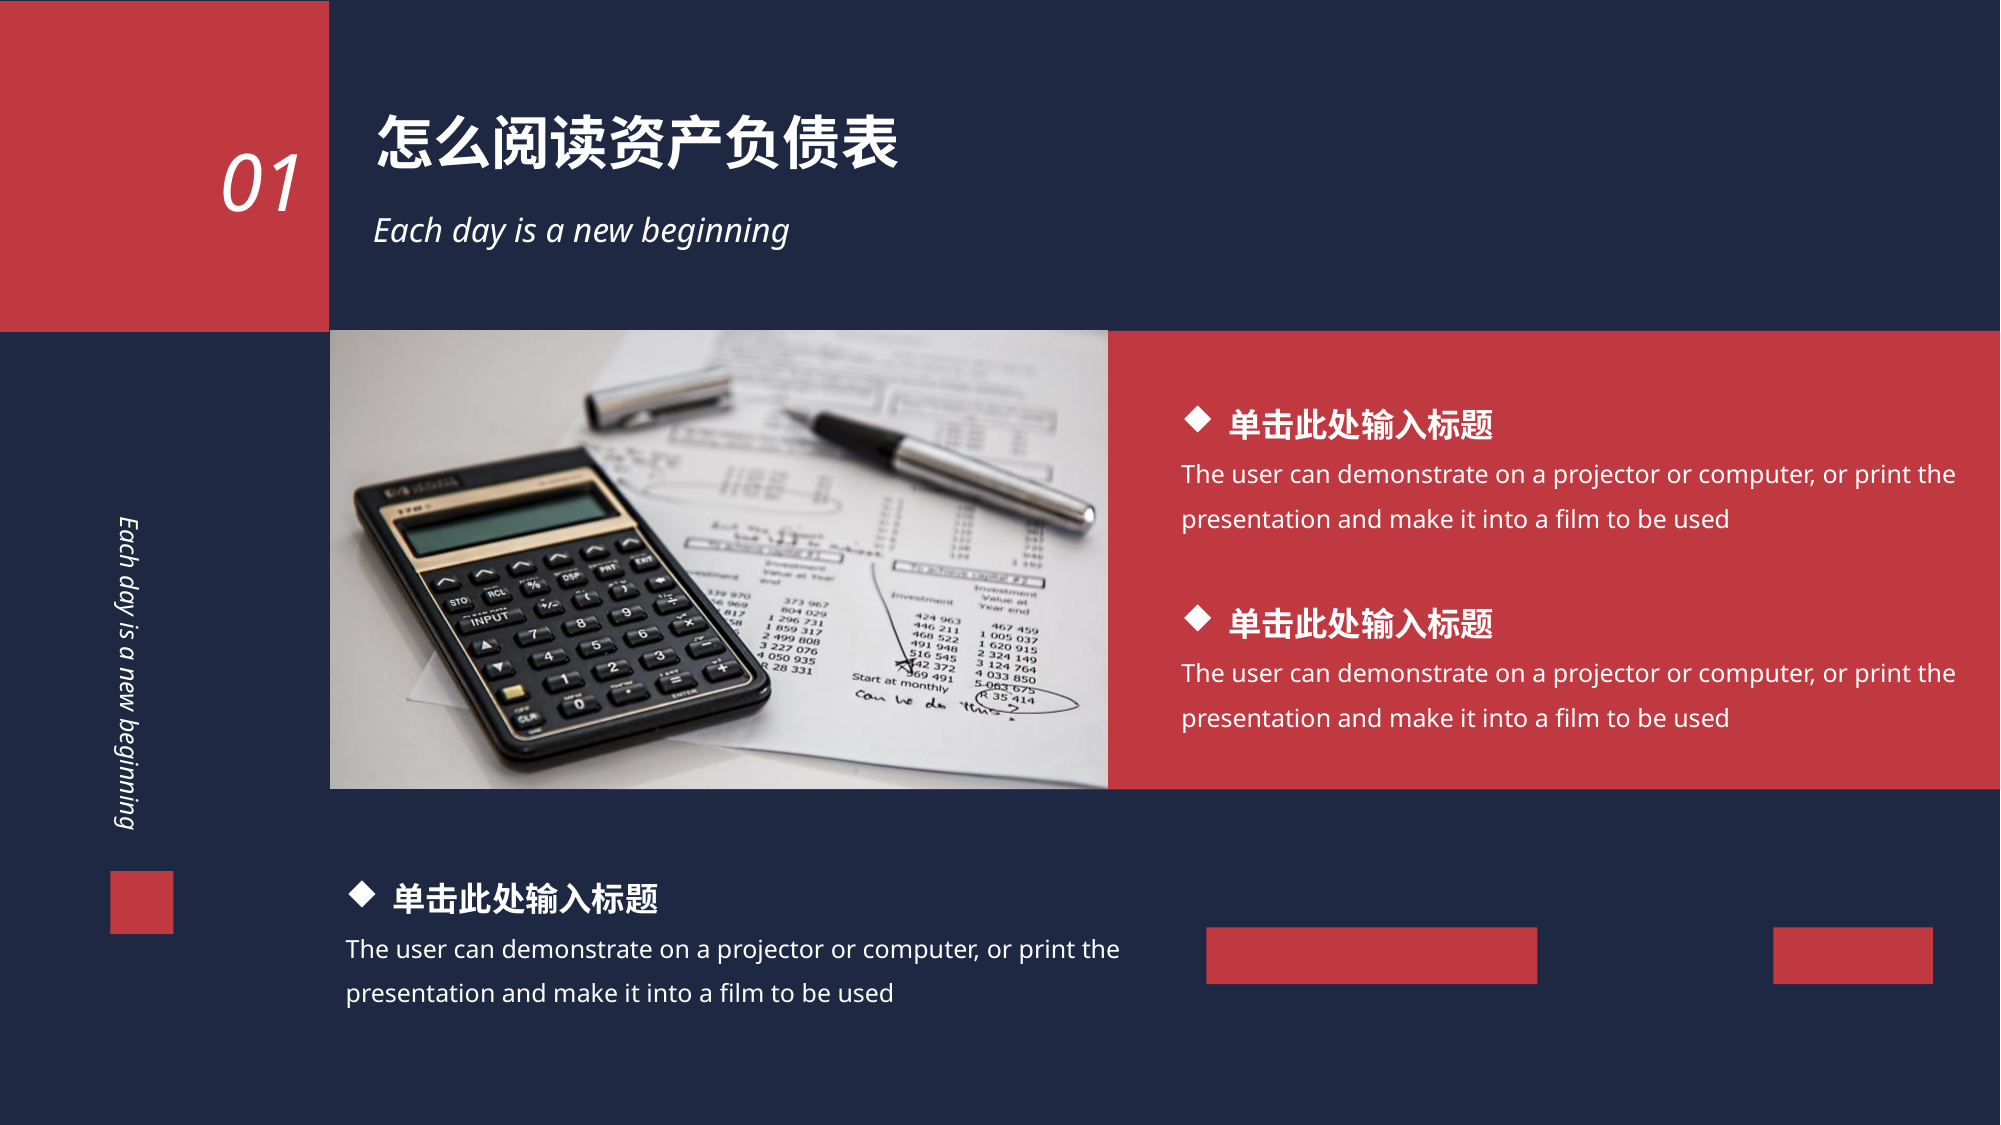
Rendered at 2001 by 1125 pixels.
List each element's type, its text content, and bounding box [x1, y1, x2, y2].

text_box [0, 0, 330, 333]
text_box [1772, 926, 1934, 985]
picture [330, 330, 1108, 789]
text_box 单击此处输入标题 The user can demonstrate on a projector or computer, or print the presentation and make it into a film to be used [330, 850, 1142, 1016]
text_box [141, 99, 975, 254]
text_box 单击此处输入标题 The user can demonstrate on a projector or computer, or print the presentation and make it into a film to be used [1166, 575, 1978, 740]
text_box [1205, 926, 1538, 985]
text_box 单击此处输入标题 The user can demonstrate on a projector or computer, or print the presentation and make it into a film to be used [1166, 376, 1978, 541]
text_box [607, 331, 2000, 790]
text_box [110, 476, 174, 935]
